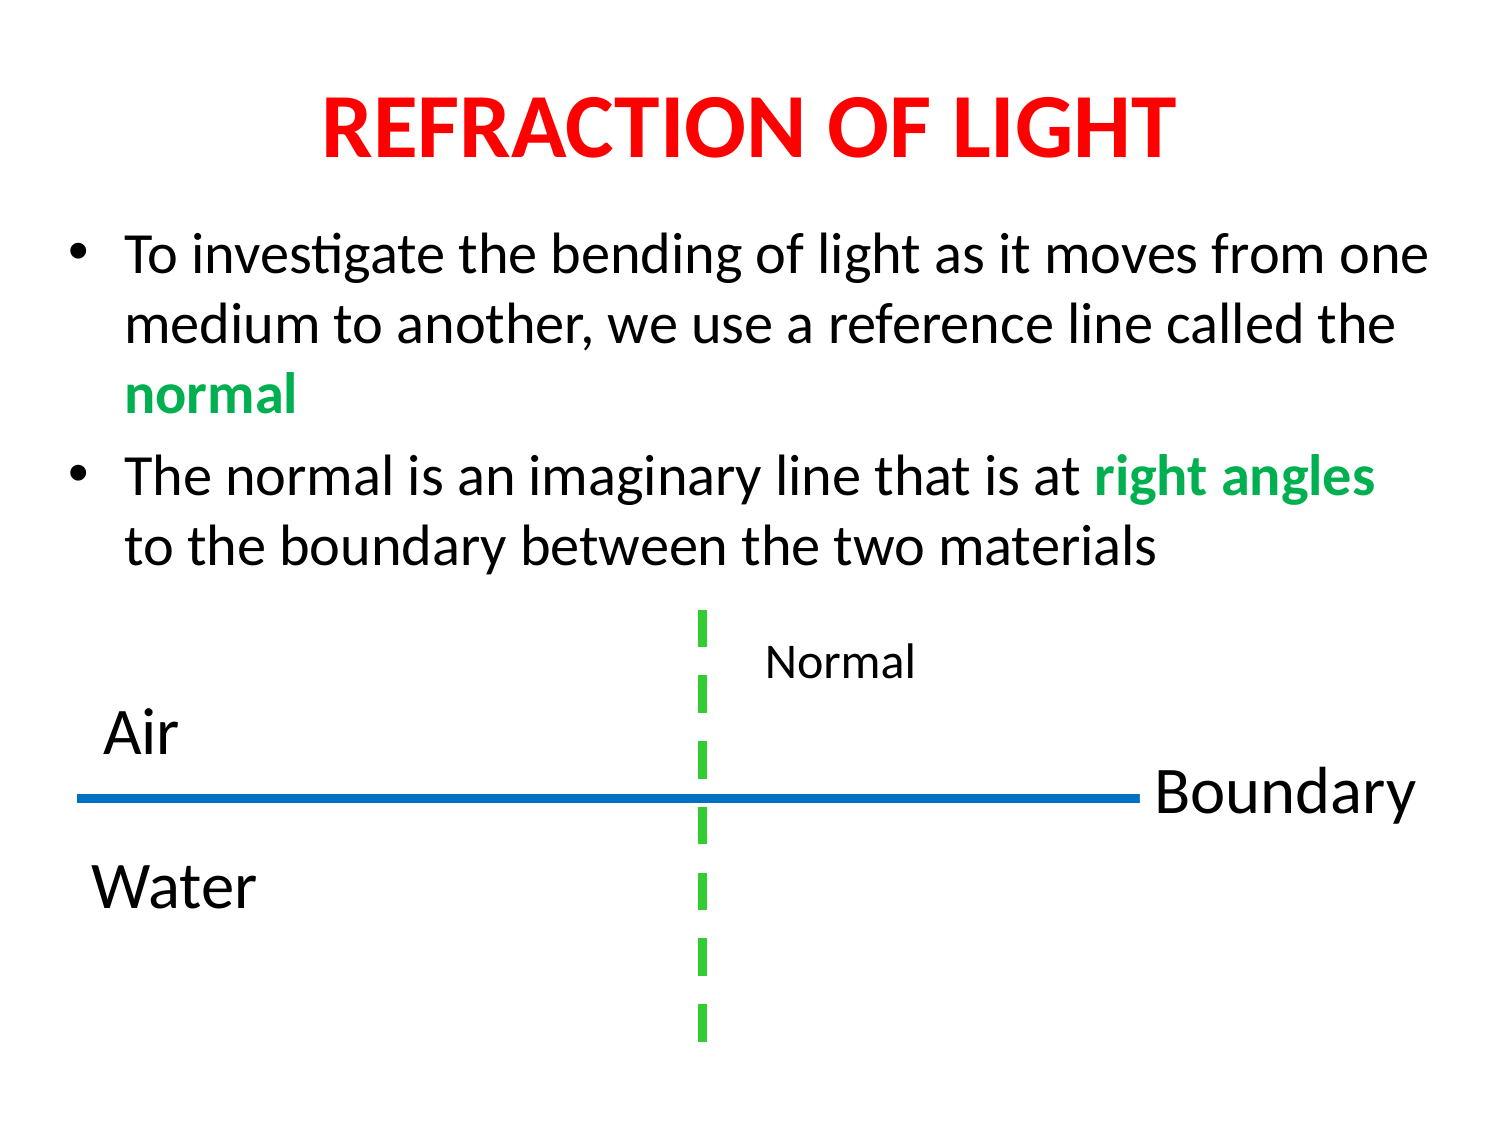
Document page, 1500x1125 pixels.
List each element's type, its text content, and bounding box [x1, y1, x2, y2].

text_box Air [88, 680, 219, 776]
list To investigate the bending of light as it moves from one medium to another, we use a reference line called the normal The normal is an imaginary line that is at right angles to the boundary between the two materials [53, 208, 1447, 740]
text_box Water [76, 834, 302, 929]
title REFRACTION OF LIGHT [75, 45, 1425, 197]
text_box Normal [749, 621, 975, 697]
text_box Boundary [1139, 739, 1447, 835]
